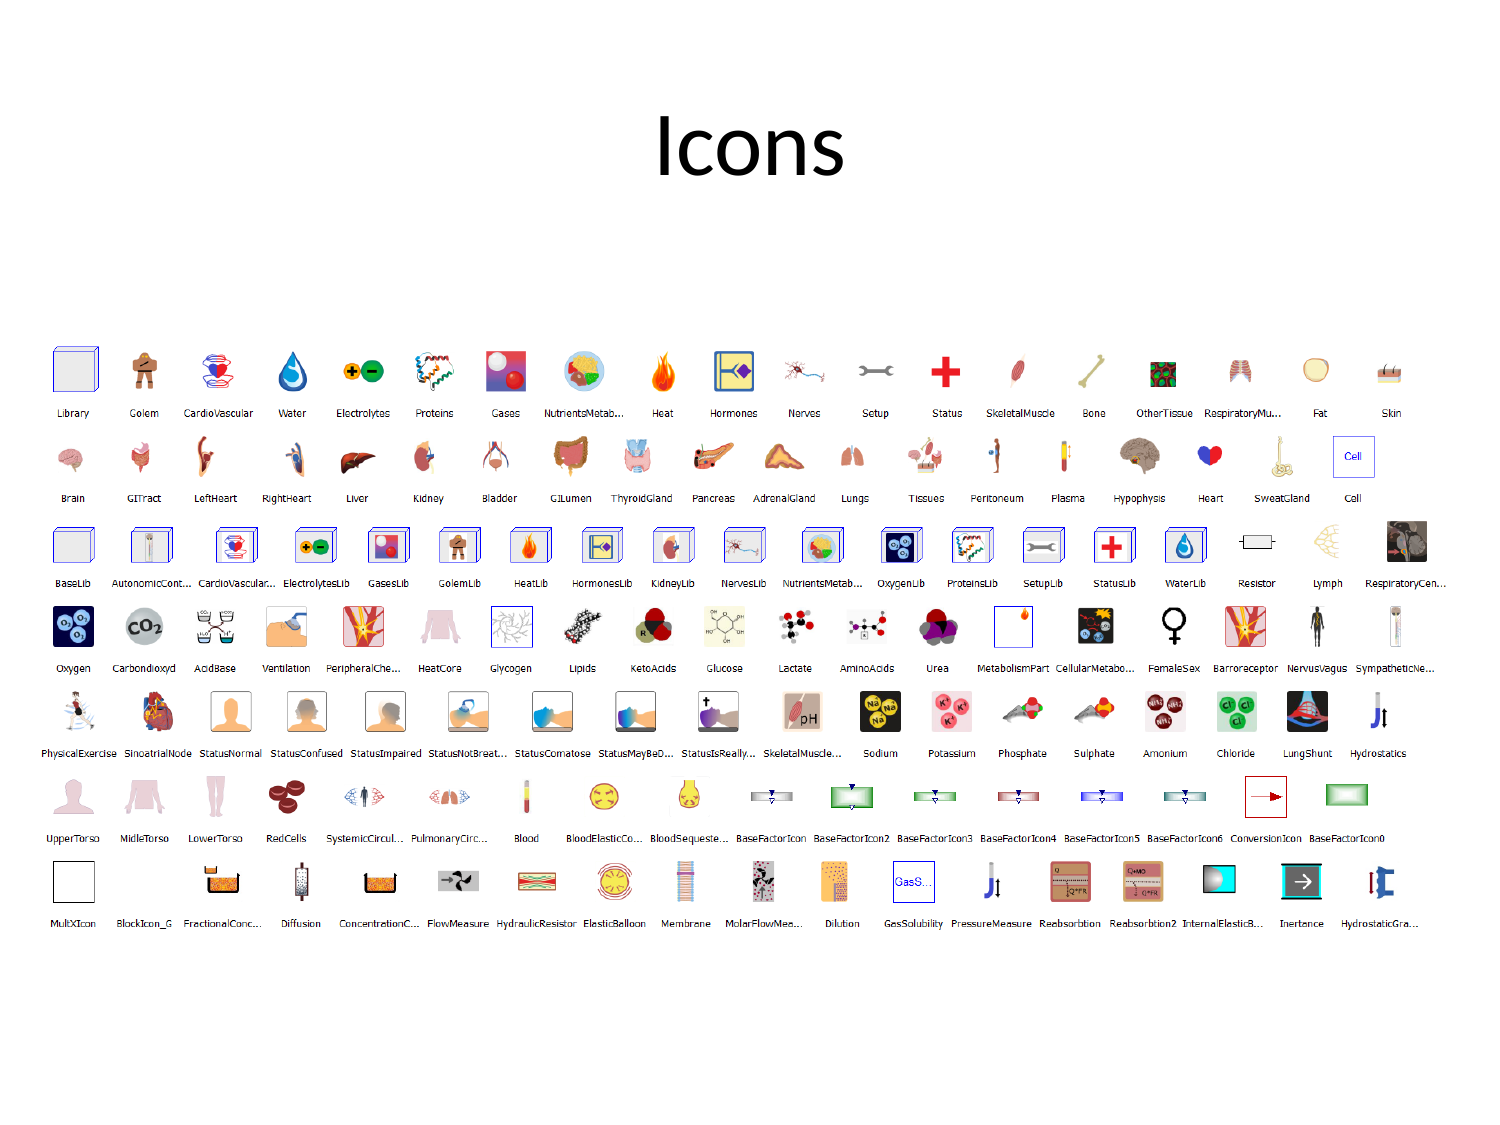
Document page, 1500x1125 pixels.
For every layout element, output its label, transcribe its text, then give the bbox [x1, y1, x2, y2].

picture [41, 337, 1459, 958]
title Icons [75, 45, 1425, 233]
